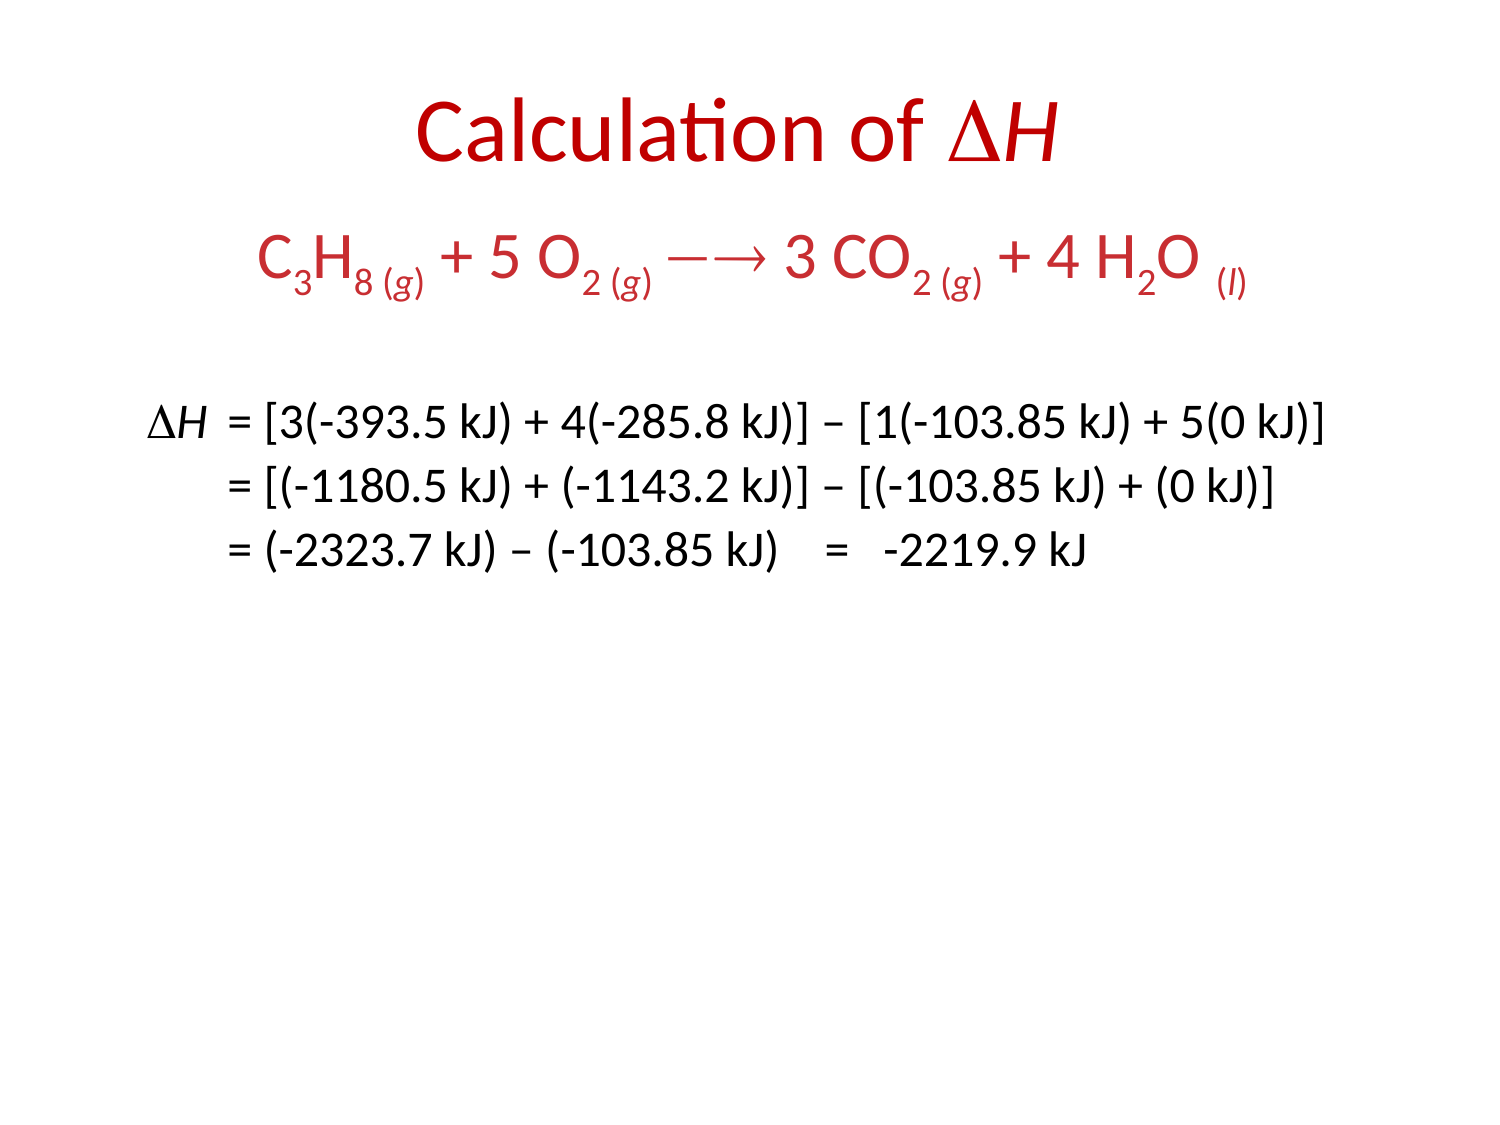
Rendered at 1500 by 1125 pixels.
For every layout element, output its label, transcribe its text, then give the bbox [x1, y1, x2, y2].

text_box C3H8 (g) + 5 O2 (g)  3 CO2 (g) + 4 H2O (l) [242, 204, 1263, 311]
text_box H = [3(-393.5 kJ) + 4(-285.8 kJ)] – [1(-103.85 kJ) + 5(0 kJ)] = [(-1180.5 kJ) + (-1143.2 kJ)] – [(-103.85 kJ) + (0 kJ)] = (-2323.7 kJ) – (-103.85 kJ) = -2219.9 kJ [6, 387, 1469, 725]
text_box Calculation of H [99, 62, 1375, 250]
